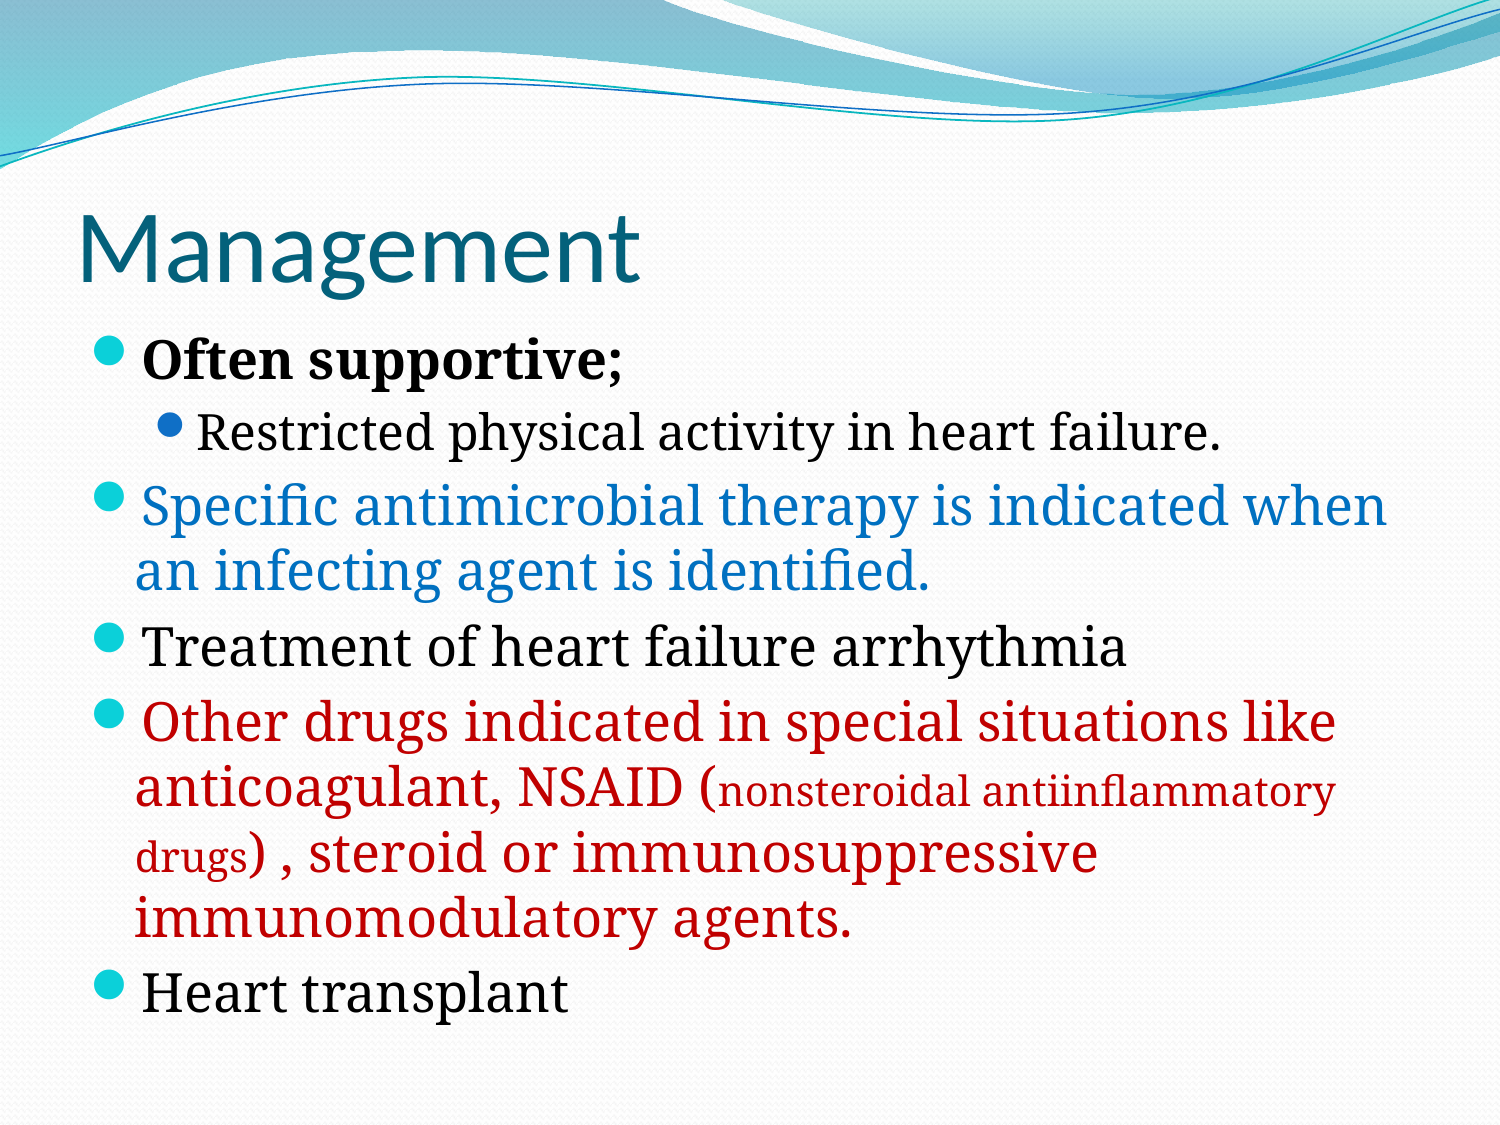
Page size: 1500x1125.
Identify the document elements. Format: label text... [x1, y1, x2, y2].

list Often supportive; Restricted physical activity in heart failure. Specific antimicrobial therapy is indicated when an infecting agent is identified. Treatment of heart failure arrhythmia Other drugs indicated in special situations like anticoagulant, NSAID (nonsteroidal antiinflammatory drugs) , steroid or immunosuppressive immunomodulatory agents. Heart transplant [75, 317, 1425, 1038]
title Management [75, 115, 1425, 303]
